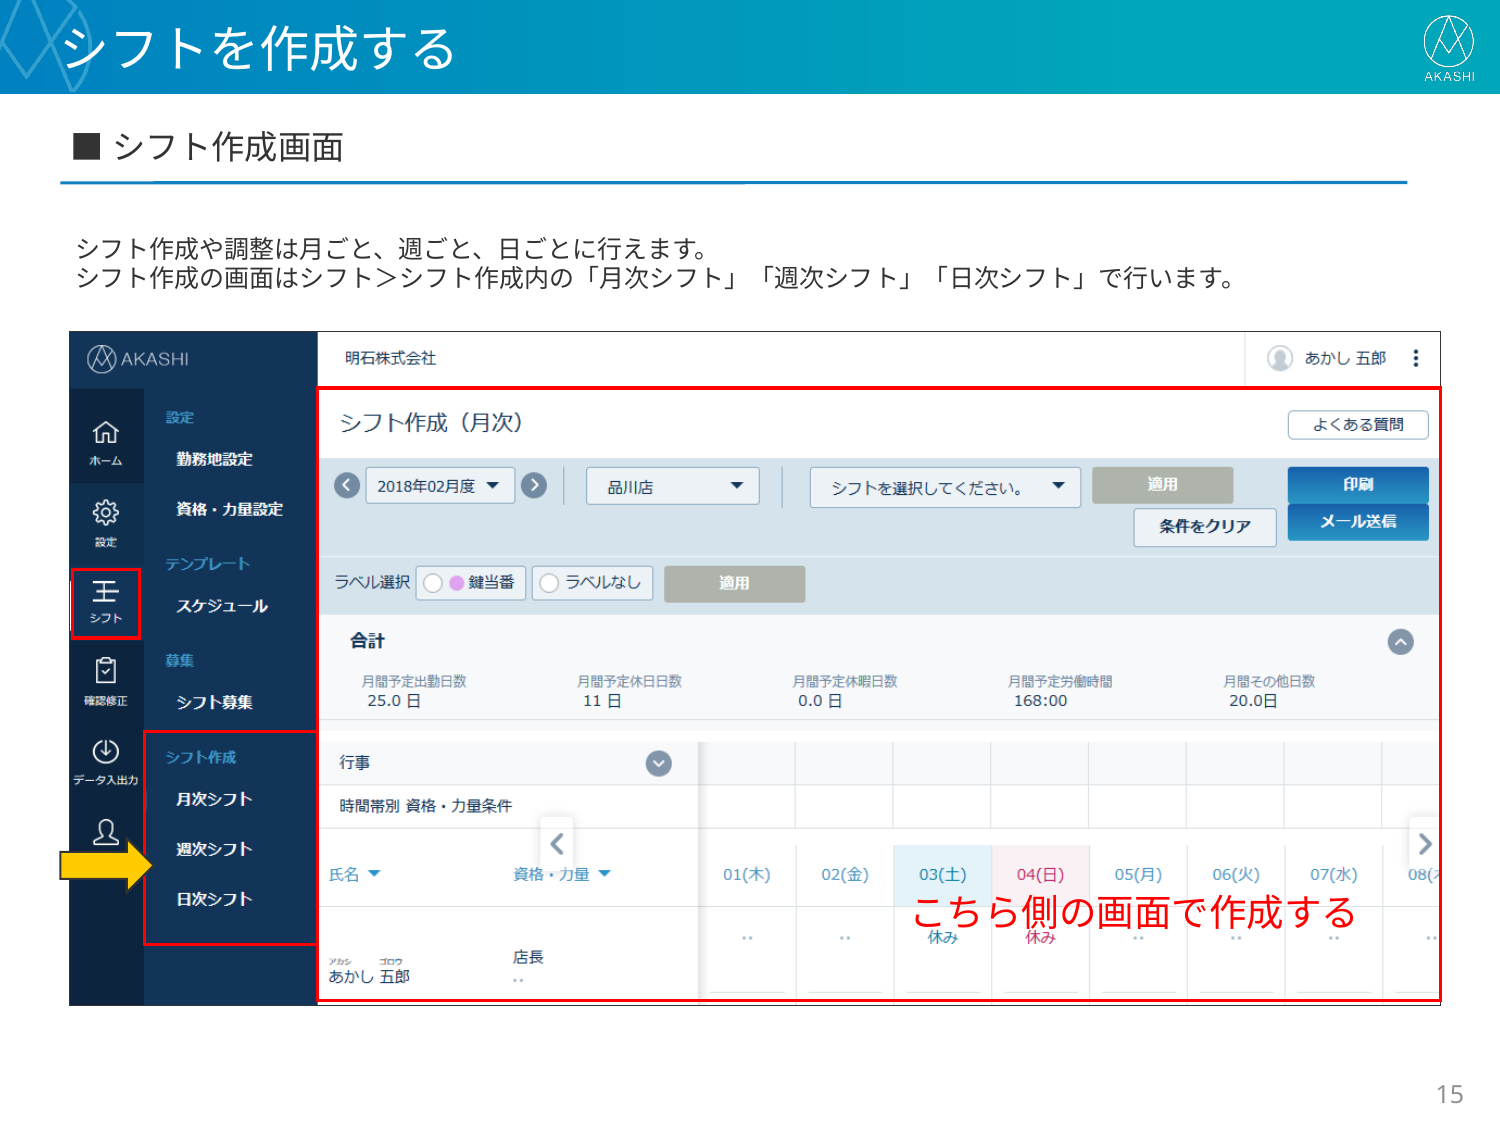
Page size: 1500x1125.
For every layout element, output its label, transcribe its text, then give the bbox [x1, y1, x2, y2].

text_box [59, 850, 69, 880]
title シフトを作成する [44, 0, 1393, 92]
text_box シフト作成や調整は月ごと、週ごと、日ごとに行えます。 シフト作成の画面はシフト＞シフト作成内の「月次シフト」「週次シフト」「日次シフト」で行います。 [60, 225, 1460, 301]
text_box ■シフト作成画面 [56, 119, 1033, 175]
picture [1416, 7, 1481, 89]
slide_number 14 [1141, 1065, 1480, 1125]
picture [69, 331, 1441, 1006]
